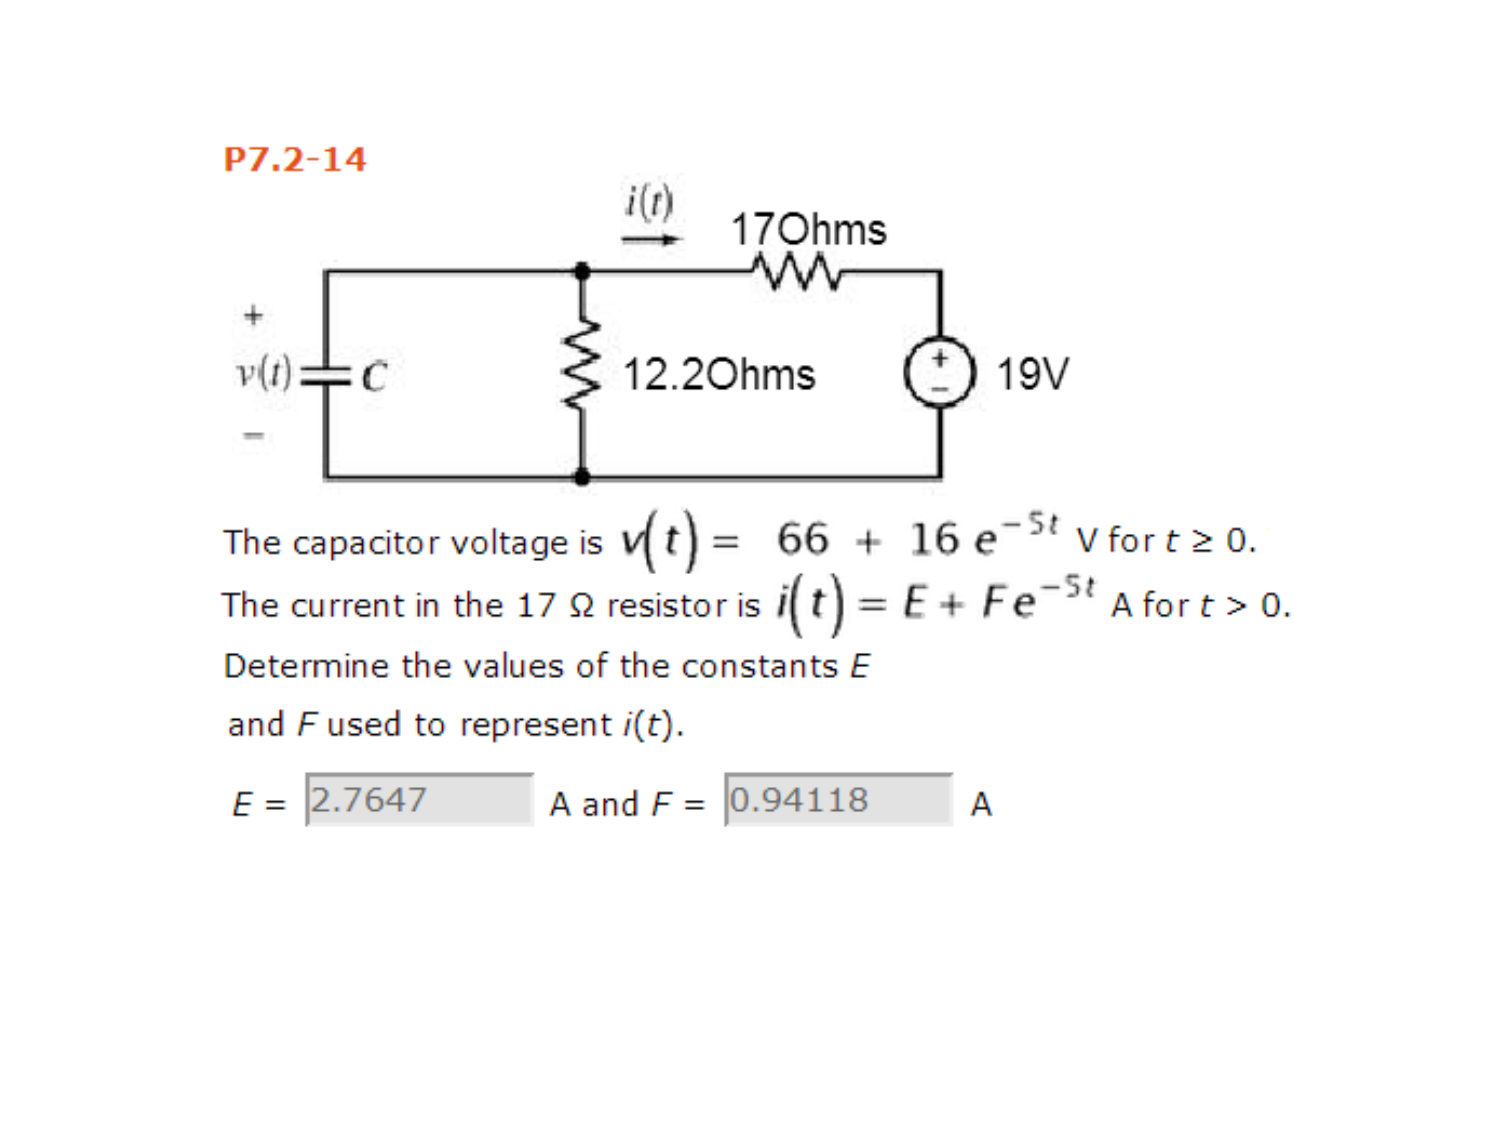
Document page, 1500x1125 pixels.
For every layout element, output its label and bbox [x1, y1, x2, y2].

picture [212, 124, 1306, 838]
